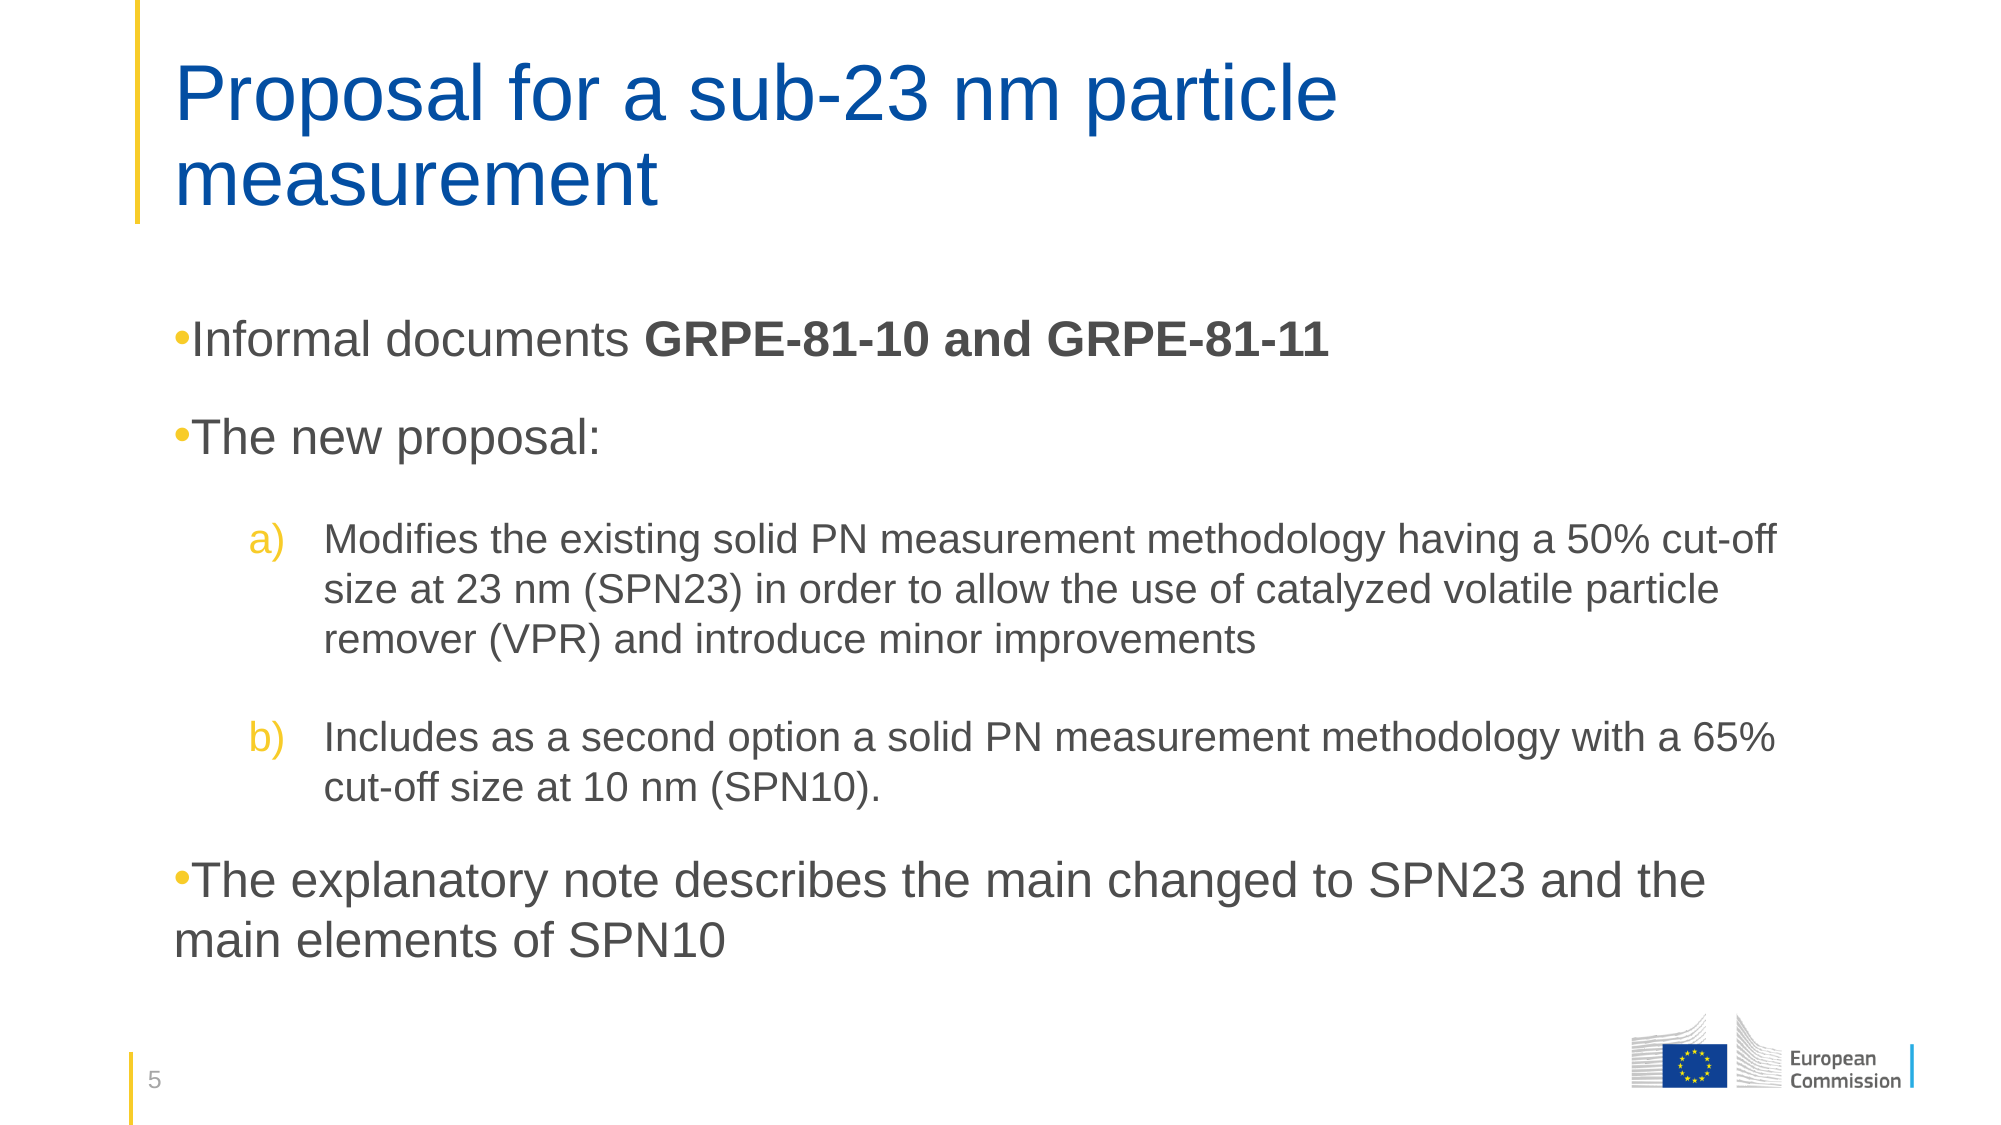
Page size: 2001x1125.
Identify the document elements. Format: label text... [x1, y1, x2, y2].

title Proposal for a sub-23 nm particle measurement [159, 94, 1843, 223]
picture [1631, 1013, 1915, 1091]
list Informal documents GRPE-81-10 and GRPE-81-11 The new proposal: Modifies the existing solid PN measurement methodology having a 50% cut-off size at 23 nm (SPN23) in order to allow the use of catalyzed volatile particle remover (VPR) and introduce minor improvements Includes as a second option a solid PN measurement methodology with a 65% cut-off size at 10 nm (SPN10). The explanatory note describes the main changed to SPN23 and the main elements of SPN10 [158, 299, 1843, 984]
